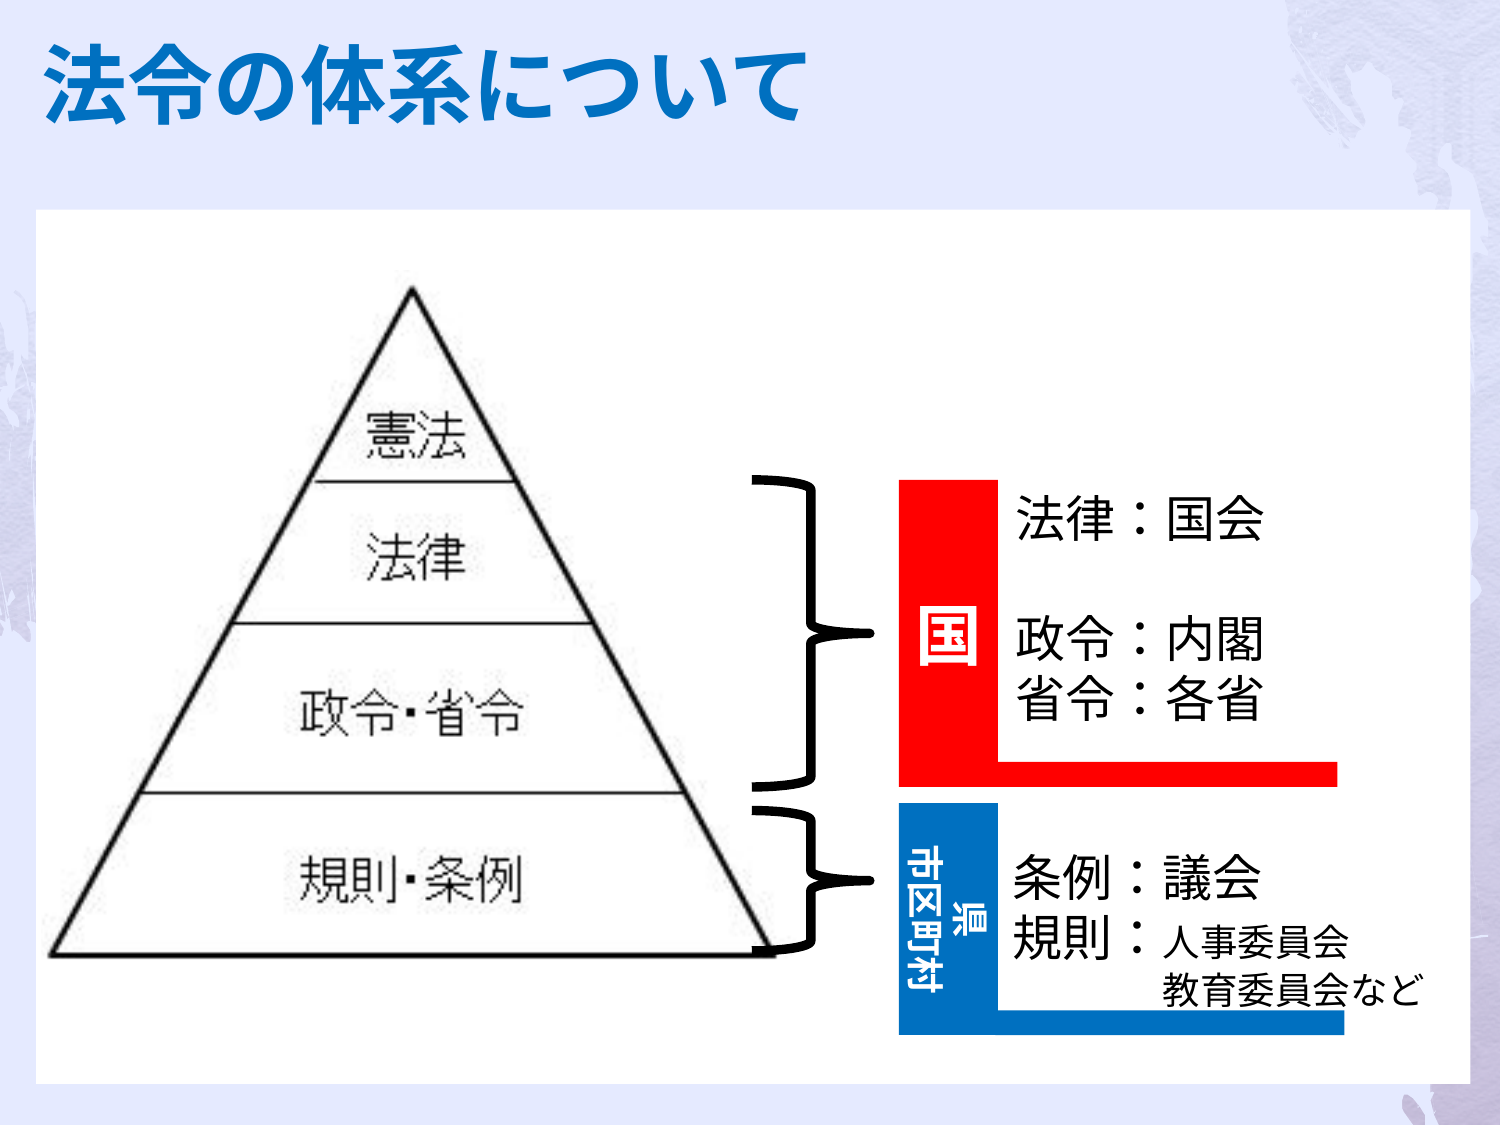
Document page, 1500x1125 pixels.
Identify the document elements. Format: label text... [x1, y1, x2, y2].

picture [40, 270, 919, 973]
text_box [35, 209, 1472, 839]
text_box 国 [929, 479, 999, 788]
text_box [994, 1009, 1345, 1036]
text_box 法律：国会 政令：内閣 省令：各省 [1000, 479, 1313, 735]
text_box [992, 761, 1338, 788]
text_box [35, 985, 1472, 1085]
text_box 県 市区町村 [898, 802, 999, 1036]
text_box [35, 262, 928, 479]
text_box 法令の体系について [41, 30, 1392, 135]
text_box 条例：議会 規則：人事委員会 教育委員会など [998, 839, 1500, 1020]
